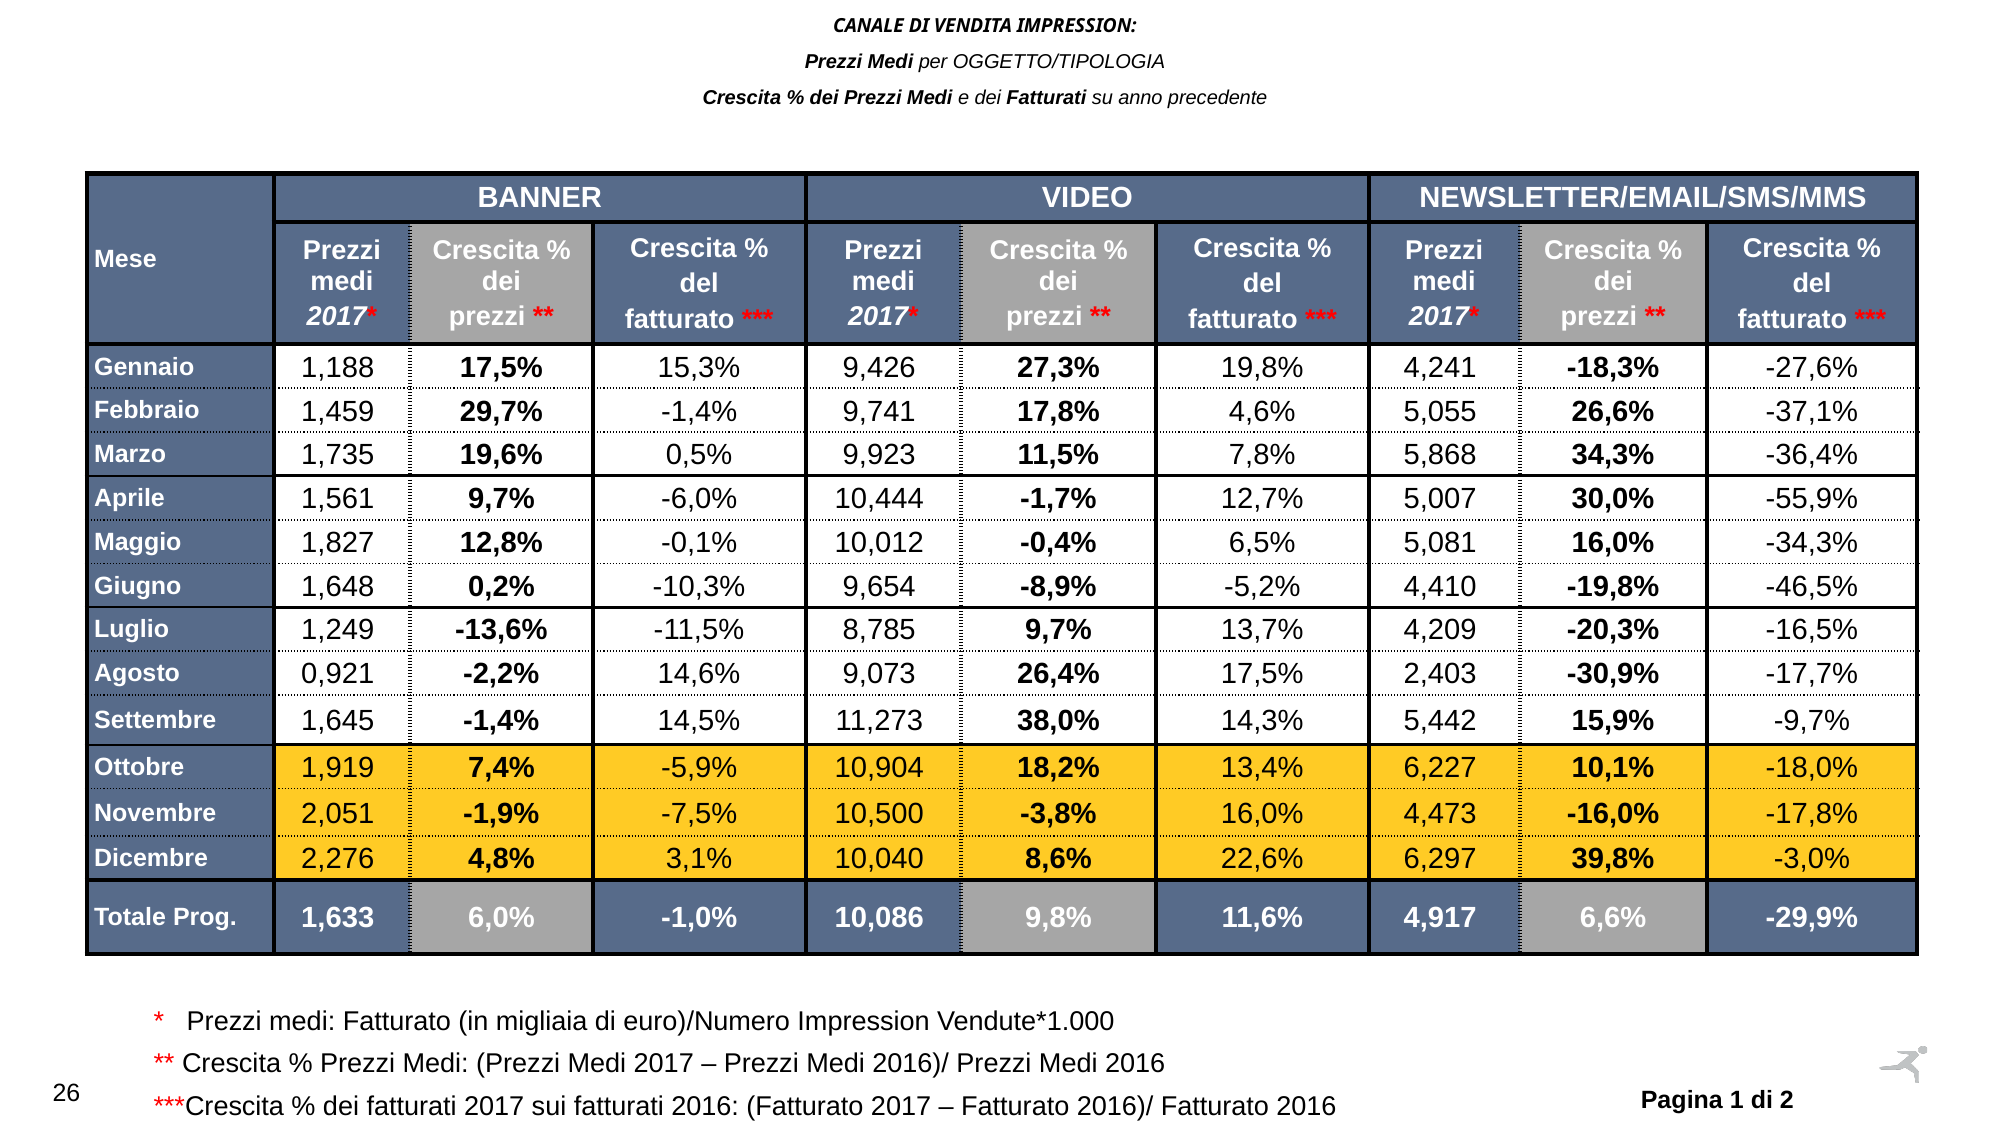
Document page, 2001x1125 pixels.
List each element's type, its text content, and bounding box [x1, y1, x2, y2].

table_cell 10,040 [808, 836, 961, 878]
table_cell -34,3% [1709, 520, 1915, 563]
table_cell Prezzi medi 2017* [276, 224, 410, 342]
table_cell 26,4% [961, 651, 1154, 695]
table_cell 12,8% [410, 520, 591, 563]
table_cell 5,081 [1371, 520, 1520, 563]
table_cell 27,3% [961, 346, 1154, 388]
table_cell -18,3% [1520, 346, 1705, 388]
table_cell 8,6% [961, 836, 1154, 878]
table_cell 1,827 [276, 520, 410, 563]
table_cell Prezzi medi 2017* [808, 224, 961, 342]
table_cell Crescita % dei prezzi ** [961, 224, 1154, 342]
table_cell 5,055 [1371, 388, 1520, 432]
table_cell 10,500 [808, 789, 961, 836]
text_box Pagina 1 di 2 [1626, 1076, 1889, 1122]
table_header NEWSLETTER/EMAIL/SMS/MMS [1371, 176, 1915, 220]
table_cell -6,0% [595, 477, 804, 520]
table_cell -1,0% [595, 882, 804, 952]
table_cell 14,3% [1158, 695, 1367, 743]
text_box * Prezzi medi: Fatturato (in migliaia di euro)/Numero Impression Vendute*1.000 ** Crescita % Prezzi Medi: (Prezzi Medi 2017 – Prezzi Medi 2016)/ Prezzi Medi 2016 ***Crescita % dei fatturati 2017 sui fatturati 2016: (Fatturato 2017 – Fatturato 2016)/ Fatturato 2016 [138, 995, 1351, 1125]
table_cell 11,6% [1158, 882, 1367, 952]
table_cell Aprile [89, 477, 272, 520]
table_cell 26,6% [1520, 388, 1705, 432]
table_cell -18,0% [1709, 746, 1915, 789]
table_cell 16,0% [1158, 789, 1367, 836]
table_cell 4,8% [410, 836, 591, 878]
table_cell -27,6% [1709, 346, 1915, 388]
table_cell 16,0% [1520, 520, 1705, 563]
text_box CANALE DI VENDITA IMPRESSION: Prezzi Medi per OGGETTO/TIPOLOGIA Crescita % dei Prezzi Medi e dei Fatturati su anno precedente [110, 5, 1860, 117]
table_cell Maggio [89, 520, 272, 563]
table_cell -5,2% [1158, 563, 1367, 606]
table_cell Gennaio [89, 346, 272, 388]
table_cell 9,7% [410, 477, 591, 520]
table_cell 29,7% [410, 388, 591, 432]
table_cell 10,444 [808, 477, 961, 520]
table_cell 11,5% [961, 432, 1154, 474]
table_cell -11,5% [595, 609, 804, 651]
table_cell 5,868 [1371, 432, 1520, 474]
table_cell Giugno [89, 563, 272, 606]
table_cell 13,7% [1158, 609, 1367, 651]
table_cell 2,276 [276, 836, 410, 878]
table_cell Crescita % del fatturato *** [1709, 224, 1915, 342]
table_cell 0,5% [595, 432, 804, 474]
table_cell 8,785 [808, 609, 961, 651]
table_cell Prezzi medi 2017* [1371, 224, 1520, 342]
table_cell 9,741 [808, 388, 961, 432]
table_cell 19,8% [1158, 346, 1367, 388]
table_cell -17,8% [1709, 789, 1915, 836]
table_header BANNER [276, 176, 804, 220]
table_cell 4,209 [1371, 609, 1520, 651]
table_cell 14,6% [595, 651, 804, 695]
table_cell 5,007 [1371, 477, 1520, 520]
table_cell 2,051 [276, 789, 410, 836]
table_cell -46,5% [1709, 563, 1915, 606]
table_cell 39,8% [1520, 836, 1705, 878]
table_cell -30,9% [1520, 651, 1705, 695]
table_cell 5,442 [1371, 695, 1520, 743]
table_cell 1,645 [276, 695, 410, 743]
table_cell 1,249 [276, 609, 410, 651]
table_cell -19,8% [1520, 563, 1705, 606]
table_cell -1,4% [595, 388, 804, 432]
table_cell 9,7% [961, 609, 1154, 651]
table_cell 6,0% [410, 882, 591, 952]
table_cell 19,6% [410, 432, 591, 474]
table_cell 1,459 [276, 388, 410, 432]
table_cell Ottobre [89, 746, 272, 789]
table_cell -20,3% [1520, 609, 1705, 651]
table_cell 22,6% [1158, 836, 1367, 878]
table_cell 34,3% [1520, 432, 1705, 474]
table_cell -17,7% [1709, 651, 1915, 695]
table_cell 6,297 [1371, 836, 1520, 878]
table_cell -3,8% [961, 789, 1154, 836]
table_cell -5,9% [595, 746, 804, 789]
table_cell 4,917 [1371, 882, 1520, 952]
table_cell 15,9% [1520, 695, 1705, 743]
table_cell 18,2% [961, 746, 1154, 789]
table_cell -9,7% [1709, 695, 1915, 743]
table_cell -55,9% [1709, 477, 1915, 520]
table_cell 30,0% [1520, 477, 1705, 520]
table_cell -1,9% [410, 789, 591, 836]
table_cell 4,410 [1371, 563, 1520, 606]
table_cell 12,7% [1158, 477, 1367, 520]
table_header Mese [89, 176, 272, 342]
table_cell 10,904 [808, 746, 961, 789]
table_cell 1,188 [276, 346, 410, 388]
table_cell 15,3% [595, 346, 804, 388]
table_cell 1,919 [276, 746, 410, 789]
table_cell -29,9% [1709, 882, 1915, 952]
table_cell Agosto [89, 651, 272, 695]
table_cell 3,1% [595, 836, 804, 878]
table_cell 7,4% [410, 746, 591, 789]
table_cell -7,5% [595, 789, 804, 836]
table_cell Luglio [89, 608, 272, 651]
table_cell -0,4% [961, 520, 1154, 563]
table_cell 6,227 [1371, 746, 1520, 789]
table_cell 1,735 [276, 432, 410, 474]
table_cell 9,923 [808, 432, 961, 474]
table_cell -16,5% [1709, 609, 1915, 651]
table_cell -0,1% [595, 520, 804, 563]
table_cell Marzo [89, 432, 272, 475]
table_cell 4,6% [1158, 388, 1367, 432]
table_cell 6,6% [1520, 882, 1705, 952]
table_cell -8,9% [961, 563, 1154, 606]
table_cell 7,8% [1158, 432, 1367, 474]
table_cell 10,012 [808, 520, 961, 563]
table_cell 0,921 [276, 651, 410, 695]
table_header VIDEO [808, 176, 1367, 220]
table_cell Settembre [89, 695, 272, 744]
table_cell 6,5% [1158, 520, 1367, 563]
table_cell 1,561 [276, 477, 410, 520]
table_cell Novembre [89, 789, 272, 836]
table_cell 0,2% [410, 563, 591, 606]
table_cell 11,273 [808, 695, 961, 743]
table_cell 10,1% [1520, 746, 1705, 789]
table_cell -36,4% [1709, 432, 1915, 474]
table_cell 10,086 [808, 882, 961, 952]
table_cell Crescita % dei prezzi ** [1520, 224, 1705, 342]
table_cell 9,426 [808, 346, 961, 388]
table_cell -1,7% [961, 477, 1154, 520]
table_cell Crescita % del fatturato *** [595, 224, 804, 342]
slide_number 26 [0, 1061, 96, 1122]
table_cell 4,241 [1371, 346, 1520, 388]
table_cell 14,5% [595, 695, 804, 743]
table_cell Crescita % del fatturato *** [1158, 224, 1367, 342]
table_cell 17,5% [410, 346, 591, 388]
table_cell 38,0% [961, 695, 1154, 743]
table_cell -10,3% [595, 563, 804, 606]
table_cell -1,4% [410, 695, 591, 743]
table_cell Dicembre [89, 836, 272, 878]
table_cell Totale Prog. [89, 882, 272, 952]
table_cell -37,1% [1709, 388, 1915, 432]
table_cell Febbraio [89, 388, 272, 432]
table_cell 17,5% [1158, 651, 1367, 695]
table_cell 9,073 [808, 651, 961, 695]
table_cell 17,8% [961, 388, 1154, 432]
table_cell Crescita % dei prezzi ** [410, 224, 591, 342]
table_cell 1,648 [276, 563, 410, 606]
table_cell -16,0% [1520, 789, 1705, 836]
table_cell -13,6% [410, 609, 591, 651]
table_cell 9,8% [961, 882, 1154, 952]
table_cell 2,403 [1371, 651, 1520, 695]
table_cell -2,2% [410, 651, 591, 695]
table_cell 13,4% [1158, 746, 1367, 789]
table_cell 1,633 [276, 882, 410, 952]
table_cell 4,473 [1371, 789, 1520, 836]
table_cell -3,0% [1709, 836, 1915, 878]
table_cell 9,654 [808, 563, 961, 606]
